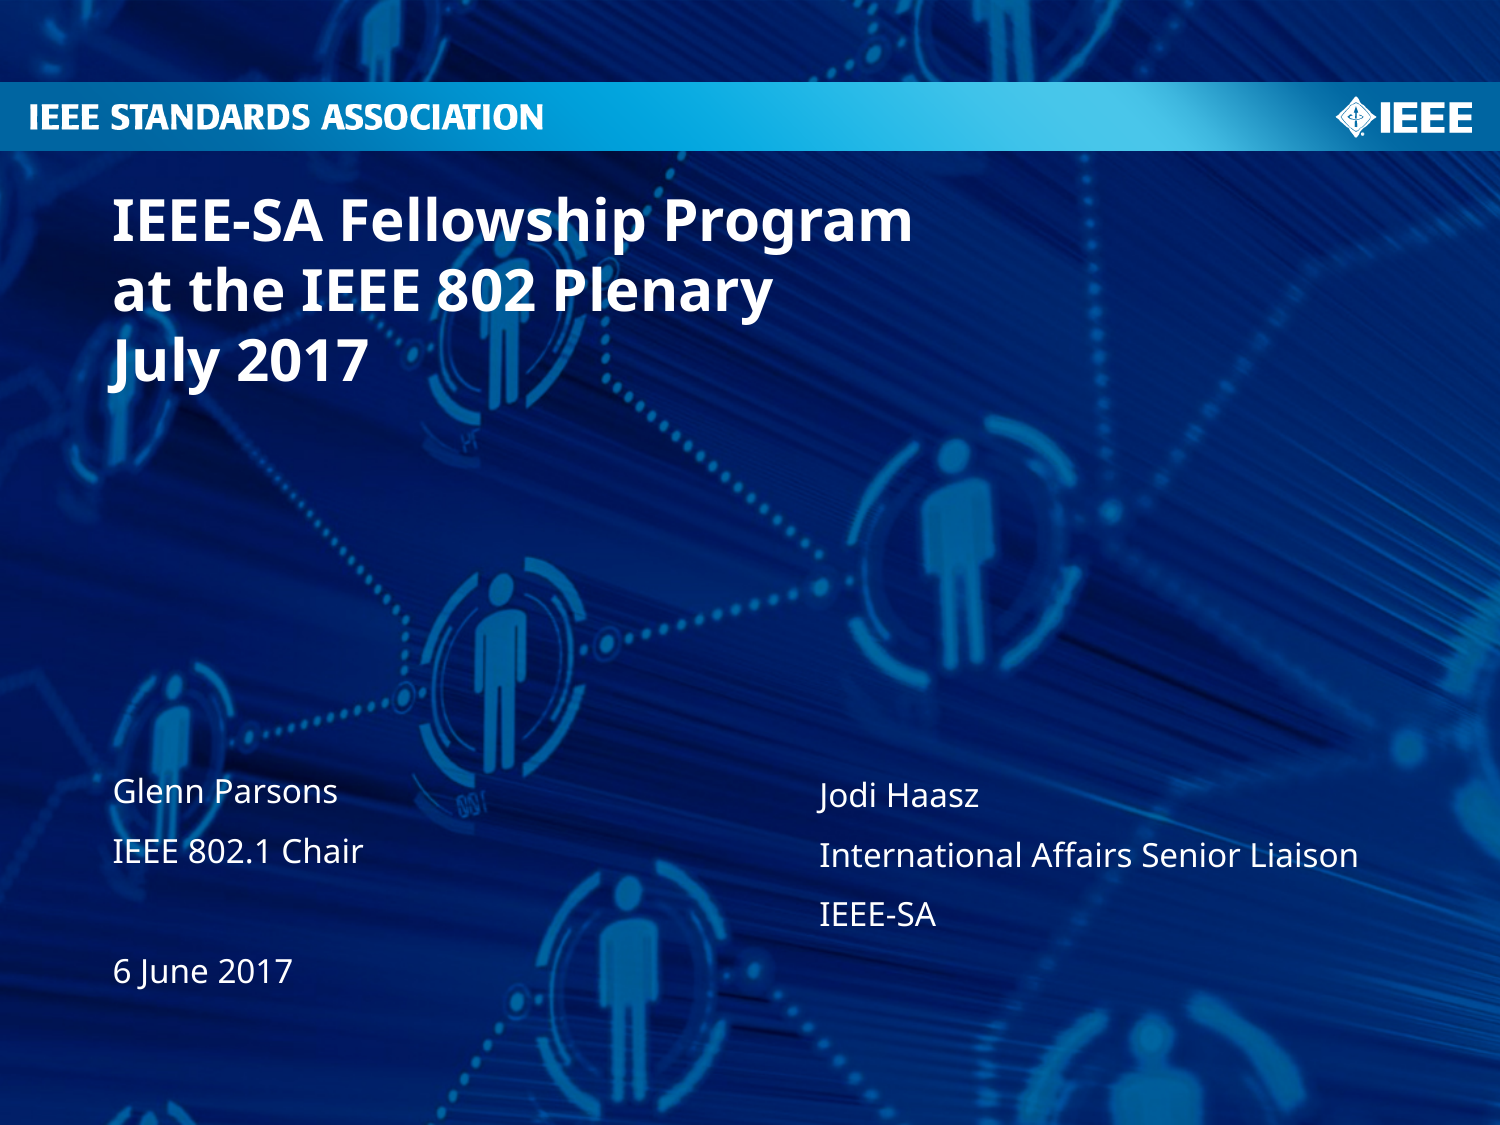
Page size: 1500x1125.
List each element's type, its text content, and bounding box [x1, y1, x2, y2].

picture [0, 0, 1500, 1125]
title IEEE-SA Fellowship Program at the IEEE 802 Plenary July 2017 [112, 305, 1388, 394]
list Jodi Haasz International Affairs Senior Liaison IEEE-SA [819, 772, 1458, 976]
text_box Glenn Parsons IEEE 802.1 Chair 6 June 2017 [112, 809, 750, 991]
